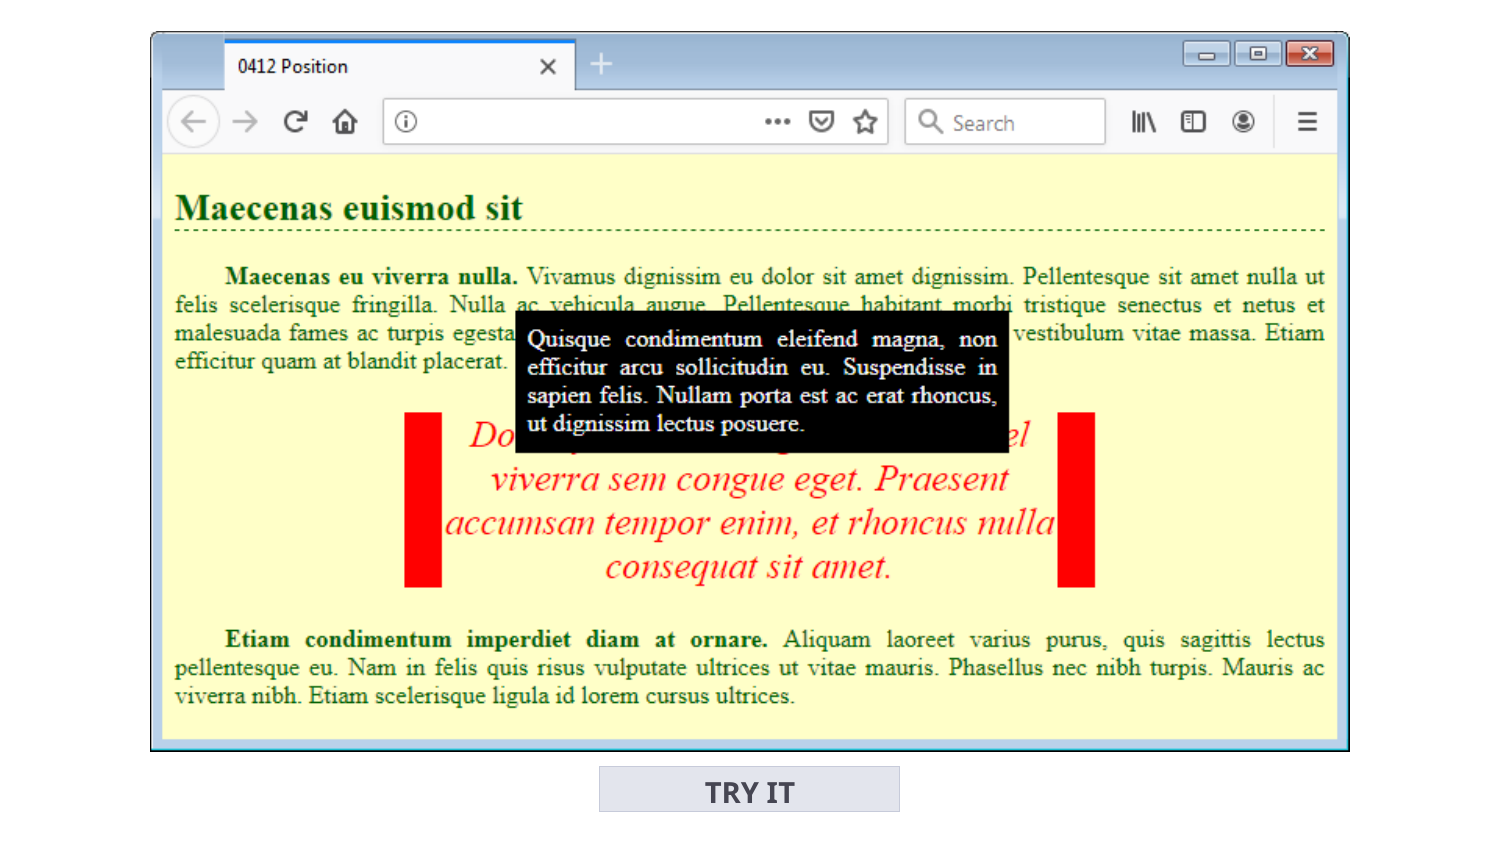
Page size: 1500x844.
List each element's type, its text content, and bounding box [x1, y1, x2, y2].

picture [149, 31, 1351, 753]
text_box TRY IT [599, 766, 900, 812]
